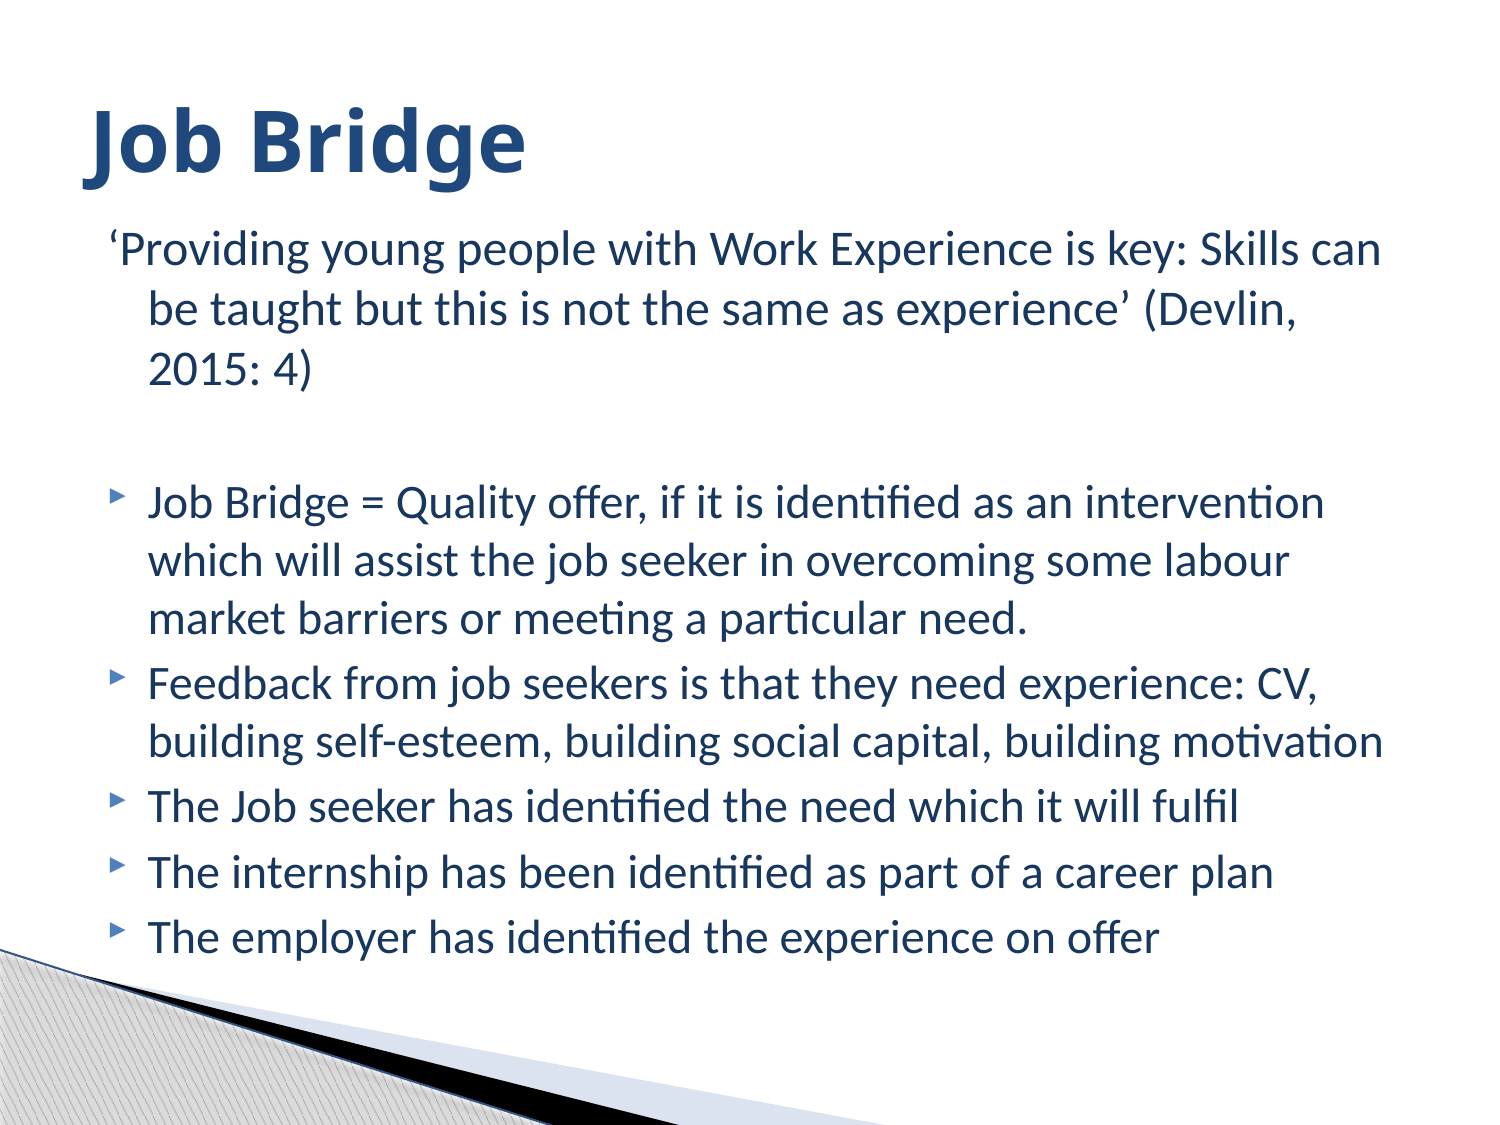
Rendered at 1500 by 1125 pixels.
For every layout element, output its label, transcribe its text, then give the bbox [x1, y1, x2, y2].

title Job Bridge [75, 45, 1425, 208]
list ‘Providing young people with Work Experience is key: Skills can be taught but this is not the same as experience’ (Devlin, 2015: 4) Job Bridge = Quality offer, if it is identified as an intervention which will assist the job seeker in overcoming some labour market barriers or meeting a particular need. Feedback from job seekers is that they need experience: CV, building self-esteem, building social capital, building motivation The Job seeker has identified the need which it will fulfil The internship has been identified as part of a career plan The employer has identified the experience on offer [75, 208, 1425, 986]
